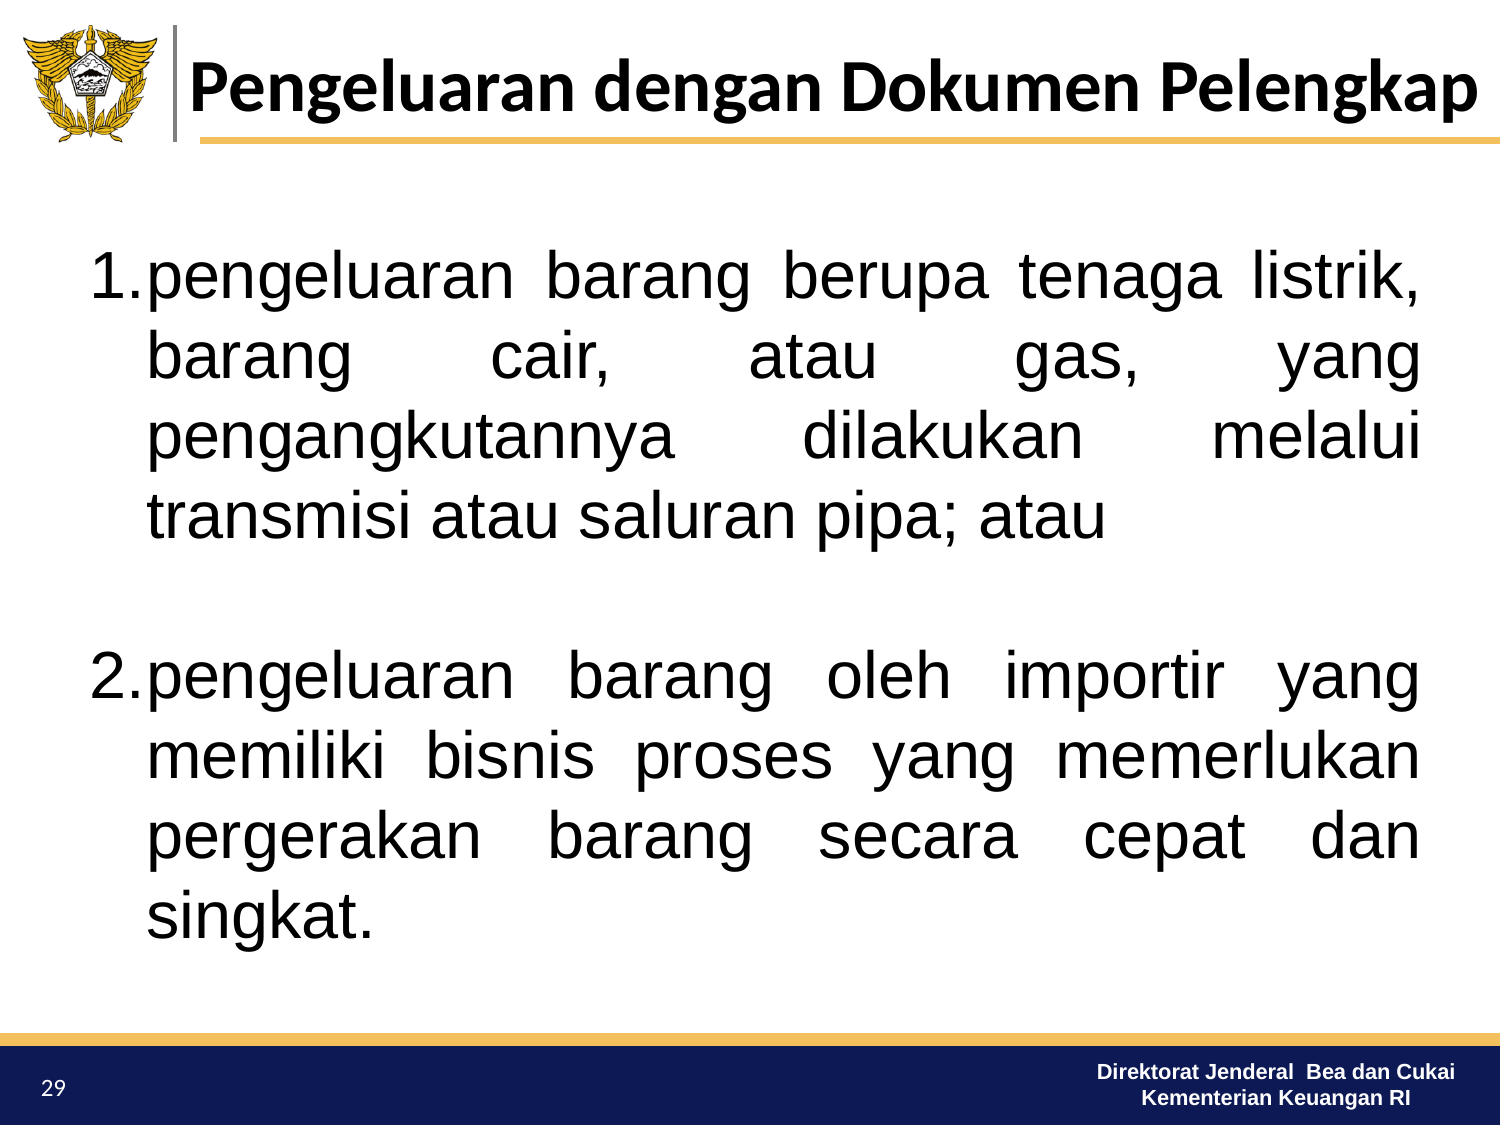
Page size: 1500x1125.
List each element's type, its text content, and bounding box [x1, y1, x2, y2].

picture [19, 19, 163, 150]
title Pengeluaran dengan Dokumen Pelengkap [174, 12, 1500, 150]
slide_number 29 [25, 1056, 376, 1117]
text_box pengeluaran barang berupa tenaga listrik, barang cair, atau gas, yang pengangkutannya dilakukan melalui transmisi atau saluran pipa; atau pengeluaran barang oleh importir yang memiliki bisnis proses yang memerlukan pergerakan barang secara cepat dan singkat. [74, 224, 1438, 960]
picture [0, 1033, 1500, 1125]
